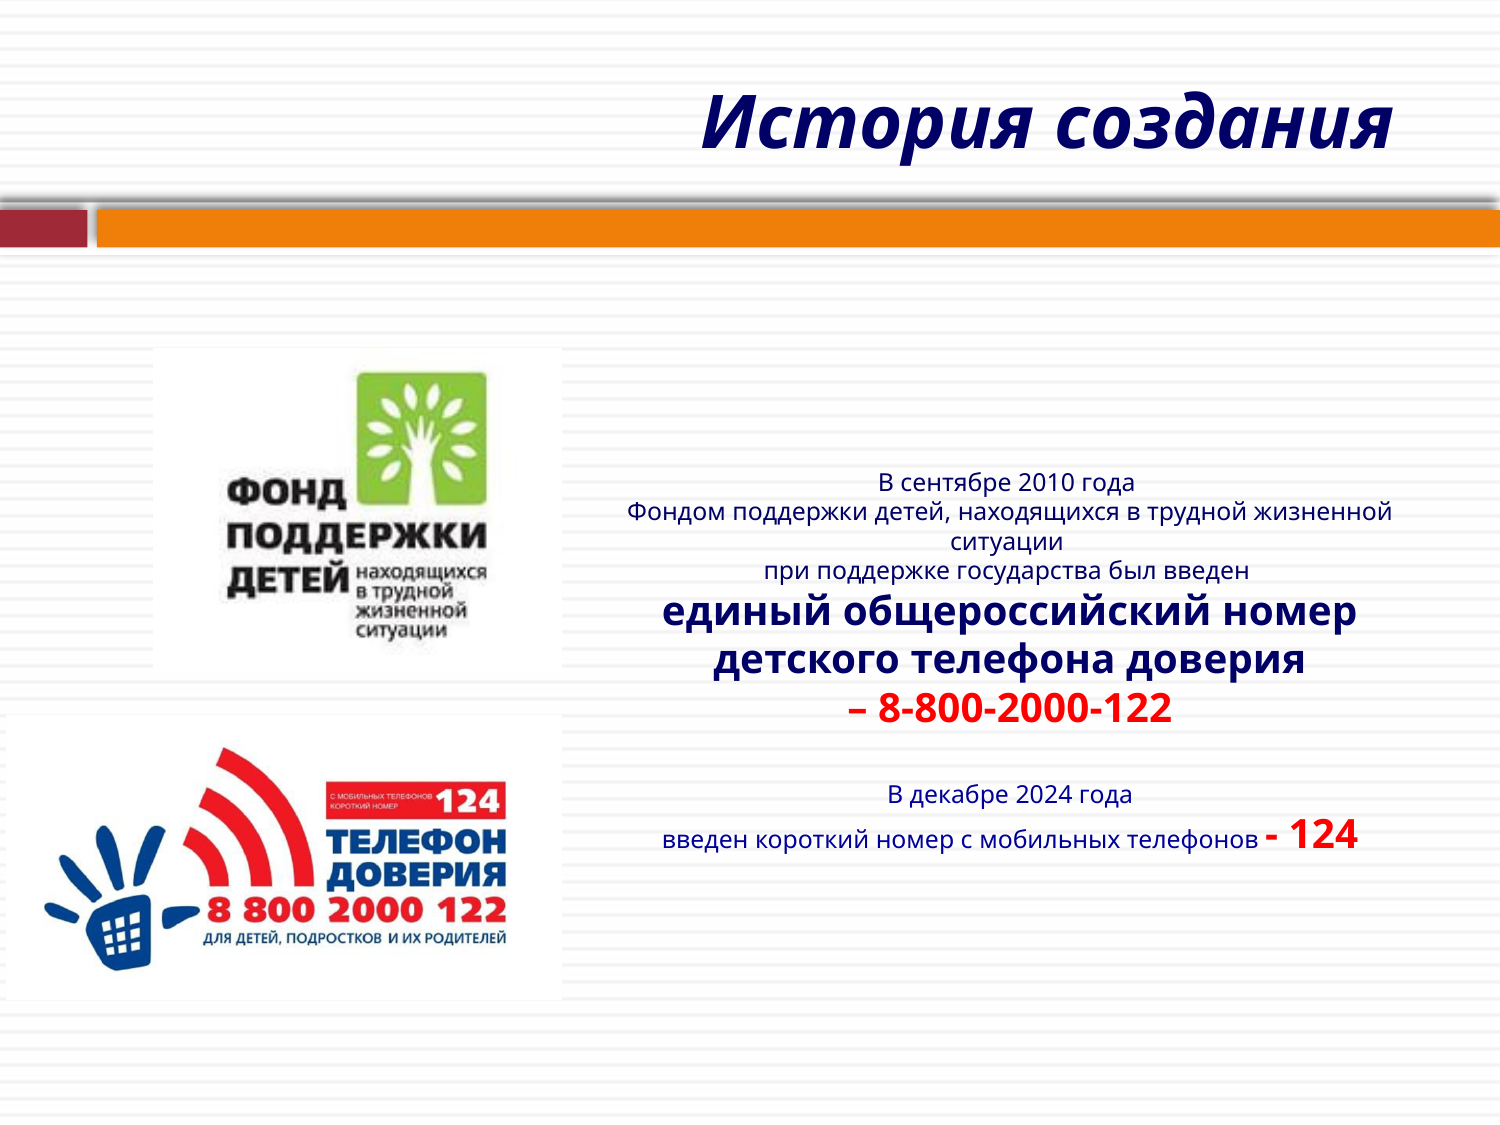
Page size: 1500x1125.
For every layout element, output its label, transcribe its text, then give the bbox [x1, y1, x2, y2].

picture [153, 348, 562, 668]
picture [6, 715, 562, 1000]
text_box История создания [99, 37, 1438, 200]
title В сентябре 2010 года Фондом поддержки детей, находящихся в трудной жизненной ситуации при поддержке государства был введен единый общероссийский номер детского телефона доверия – 8-800-2000-122 В декабре 2024 года введен короткий номер с мобильных телефонов - 124 [561, 278, 1459, 1083]
